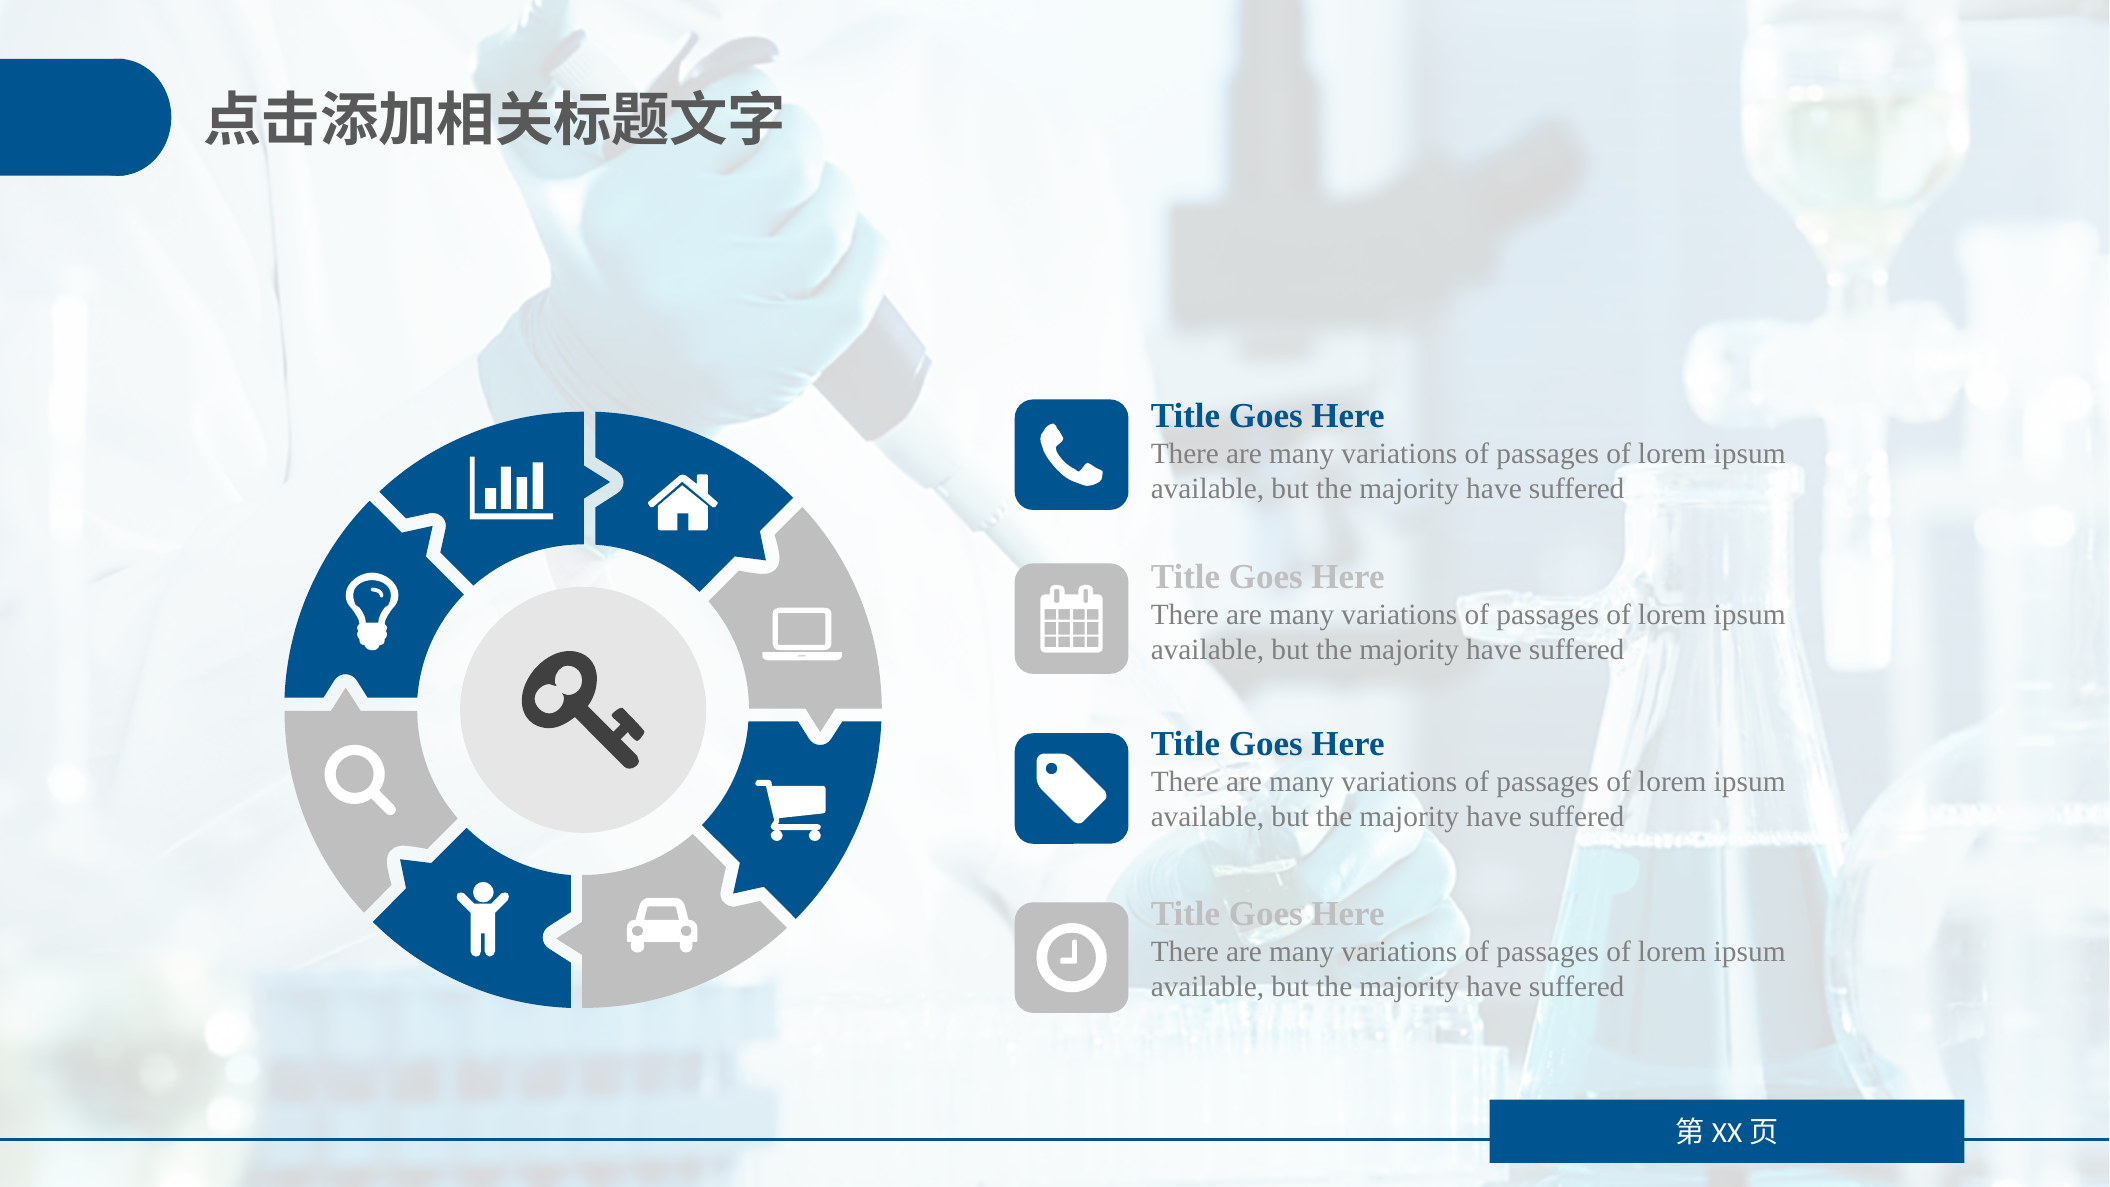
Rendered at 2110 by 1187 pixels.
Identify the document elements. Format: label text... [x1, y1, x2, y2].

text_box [460, 586, 707, 833]
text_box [1014, 902, 1129, 1013]
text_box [1014, 563, 1129, 674]
text_box Title Goes Here There are many variations of passages of lorem ipsum available, but the majority have suffered [1136, 712, 1826, 840]
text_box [571, 833, 787, 1008]
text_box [1014, 399, 1129, 510]
text_box 点击添加相关标题文字 [188, 74, 838, 160]
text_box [284, 500, 464, 698]
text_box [1014, 733, 1129, 844]
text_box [284, 698, 458, 913]
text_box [372, 827, 571, 1008]
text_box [701, 721, 882, 919]
slide_number 第XX页 [1489, 1099, 1965, 1139]
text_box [0, 58, 172, 176]
text_box Title Goes Here There are many variations of passages of lorem ipsum available, but the majority have suffered [1136, 384, 1826, 512]
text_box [379, 411, 595, 586]
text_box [595, 411, 794, 592]
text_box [708, 506, 882, 733]
text_box Title Goes Here There are many variations of passages of lorem ipsum available, but the majority have suffered [1136, 545, 1826, 673]
text_box Title Goes Here There are many variations of passages of lorem ipsum available, but the majority have suffered [1136, 882, 1826, 1010]
slide_number 第XX页 [1489, 1140, 1965, 1163]
